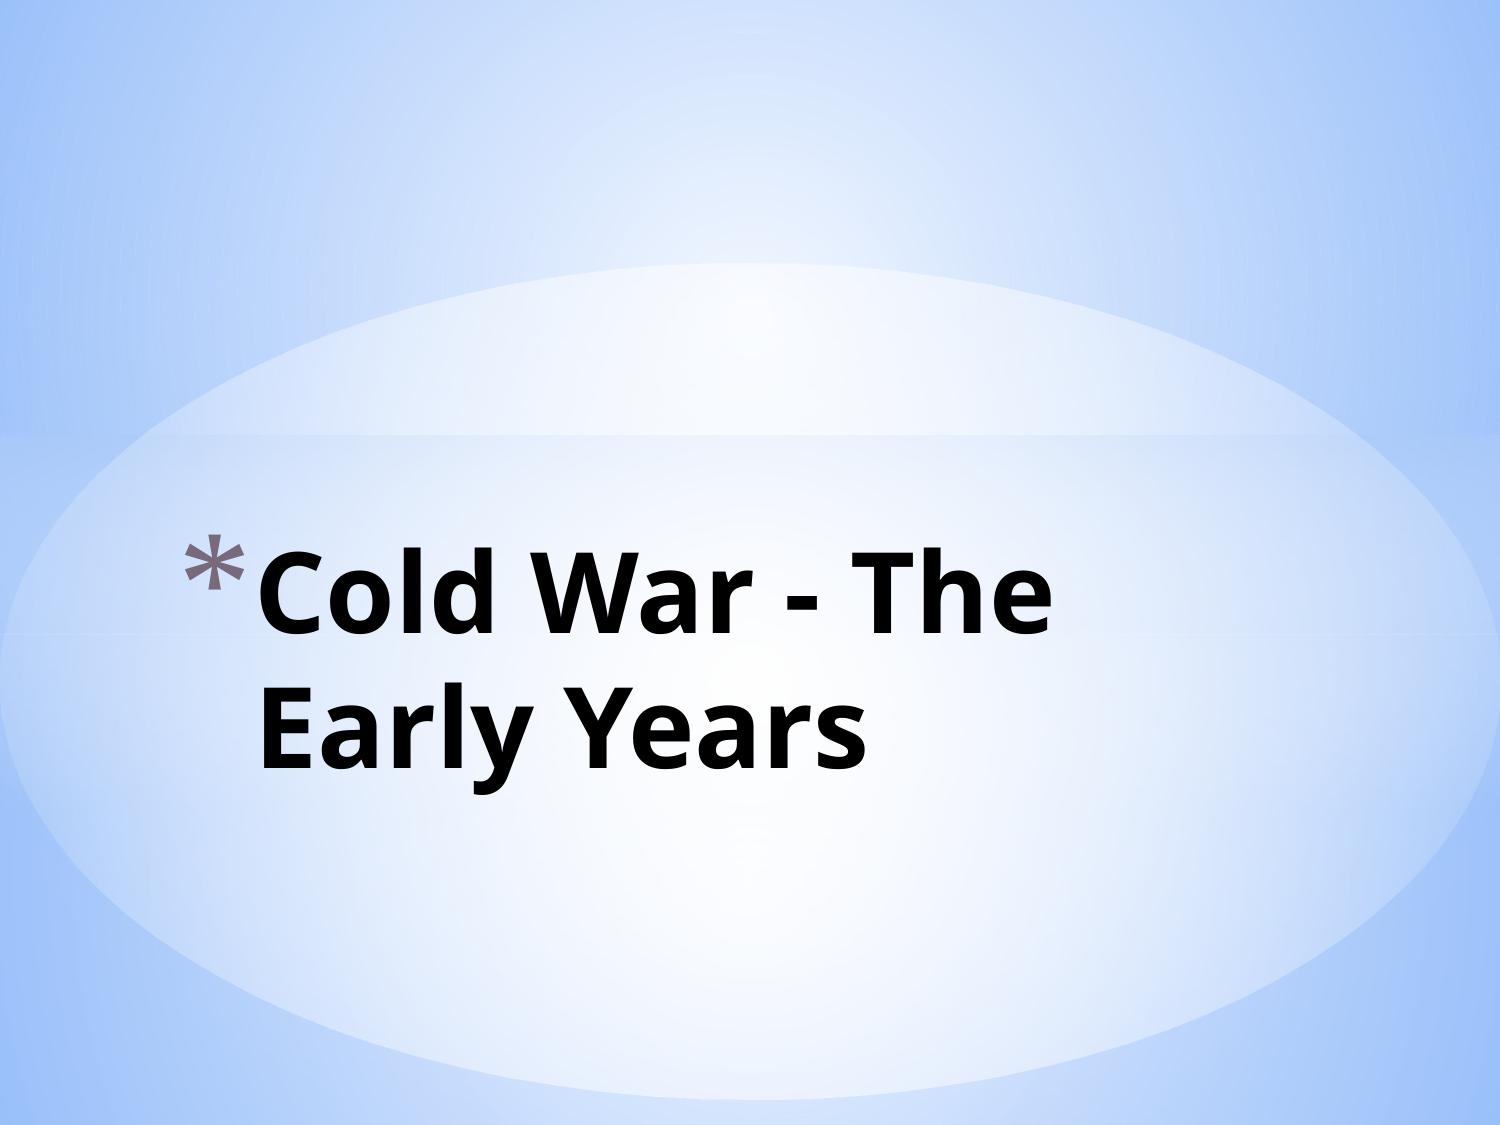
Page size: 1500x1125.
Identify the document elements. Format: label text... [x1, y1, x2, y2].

title Cold War - The Early Years [134, 513, 1312, 808]
